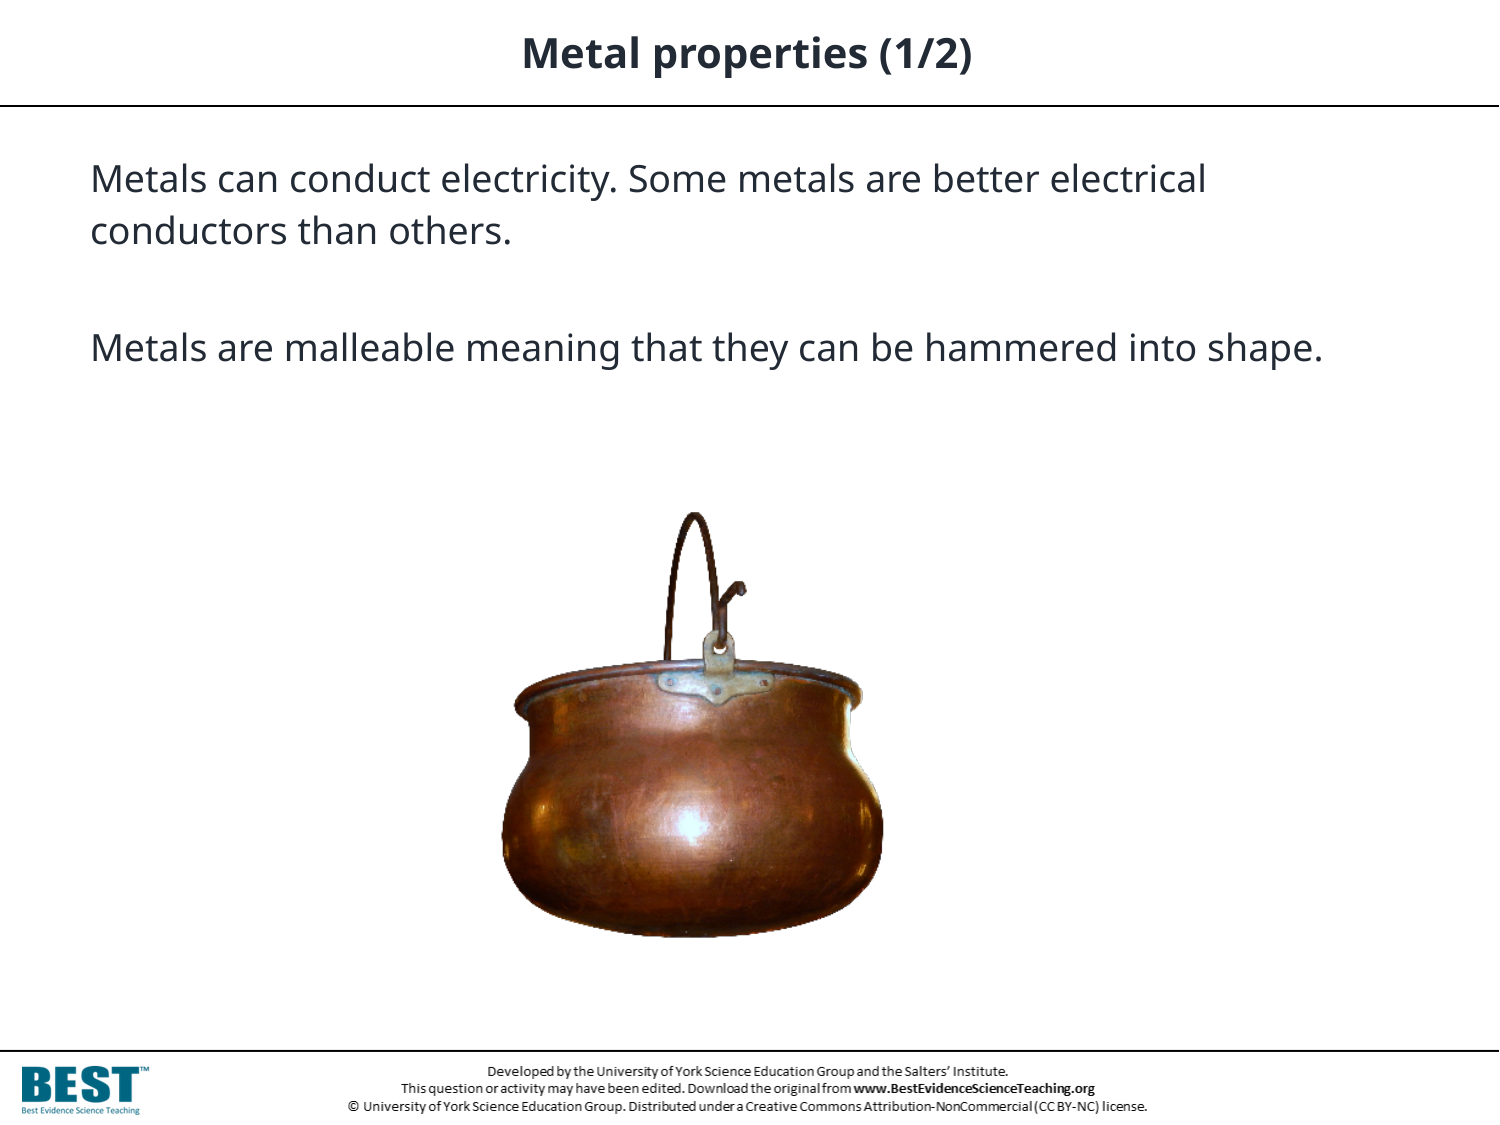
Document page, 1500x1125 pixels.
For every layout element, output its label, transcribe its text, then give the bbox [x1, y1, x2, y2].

picture [0, 105, 1500, 1125]
text_box Metal properties (1/2) [23, 4, 1471, 99]
